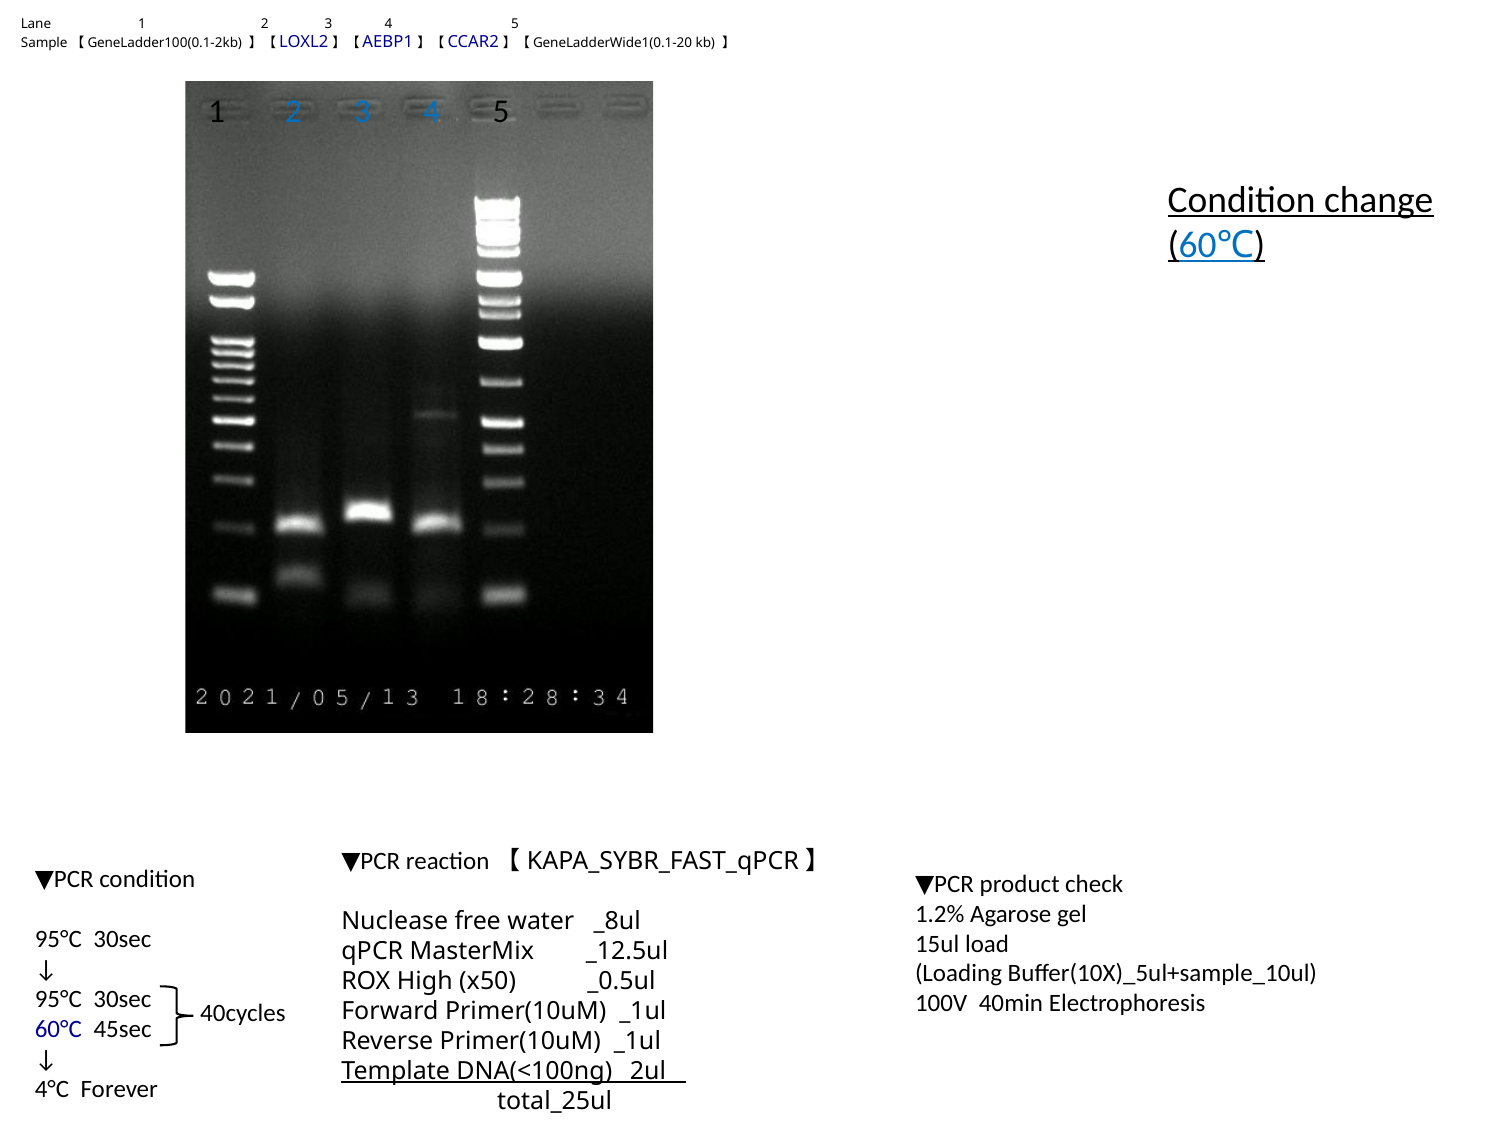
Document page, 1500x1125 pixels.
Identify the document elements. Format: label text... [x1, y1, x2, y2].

picture [185, 81, 654, 733]
text_box Condition change (60℃) [1152, 167, 1487, 273]
text_box ▼PCR reaction【KAPA_SYBR_FAST_qPCR】 Nuclease free water _8ul qPCR MasterMix _12.5ul ROX High (x50) _0.5ul Forward Primer(10uM) _1ul Reverse Primer(10uM) _1ul Template DNA(<100ng) _2ul total_25ul [326, 837, 851, 1122]
text_box ▼PCR product check 1.2% Agarose gel 15ul load (Loading Buffer(10X)_5ul+sample_10ul) 100V 40min Electrophoresis [900, 859, 1465, 1025]
text_box Lane 1 2 3 4 5 Sample【GeneLadder100(0.1-2kb) 】【LOXL2】【AEBP1】【CCAR2】【GeneLadderWide1(0.1-20 kb) 】 [6, 7, 1500, 59]
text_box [19, 855, 310, 1113]
